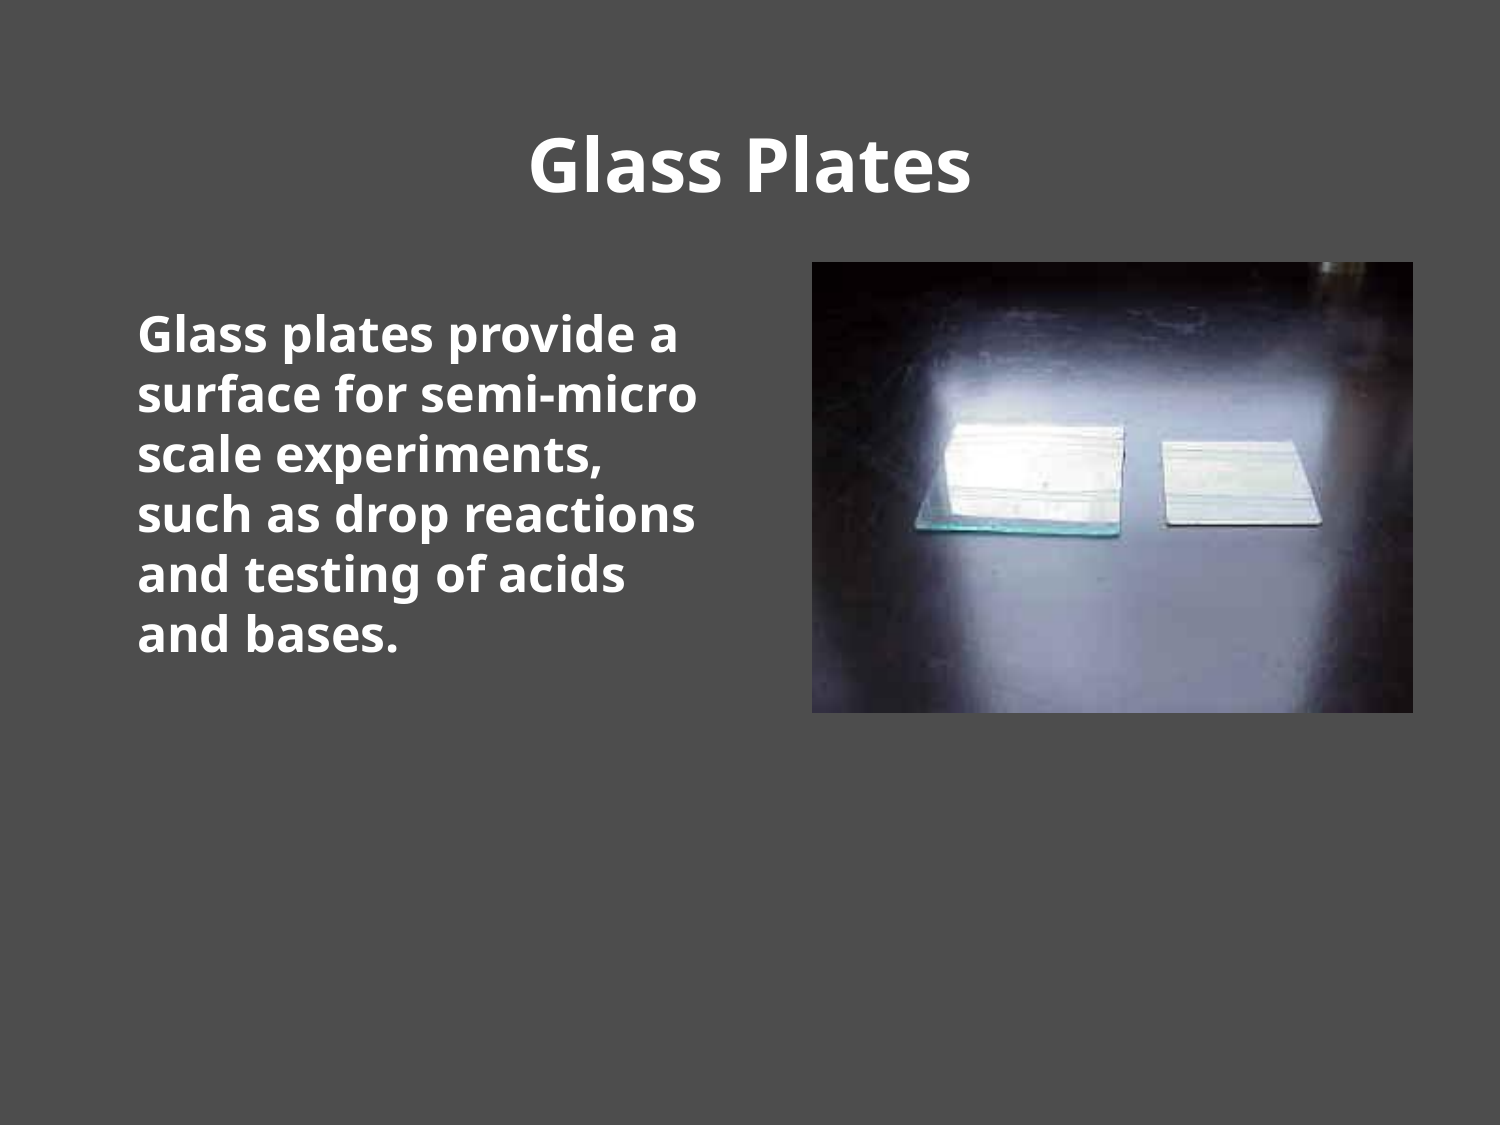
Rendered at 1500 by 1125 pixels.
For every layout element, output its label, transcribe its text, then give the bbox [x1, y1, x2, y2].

title Glass Plates [112, 99, 1388, 226]
picture [812, 262, 1413, 713]
text_box Glass plates provide a surface for semi-micro scale experiments, such as drop reactions and testing of acids and bases. [122, 294, 725, 670]
